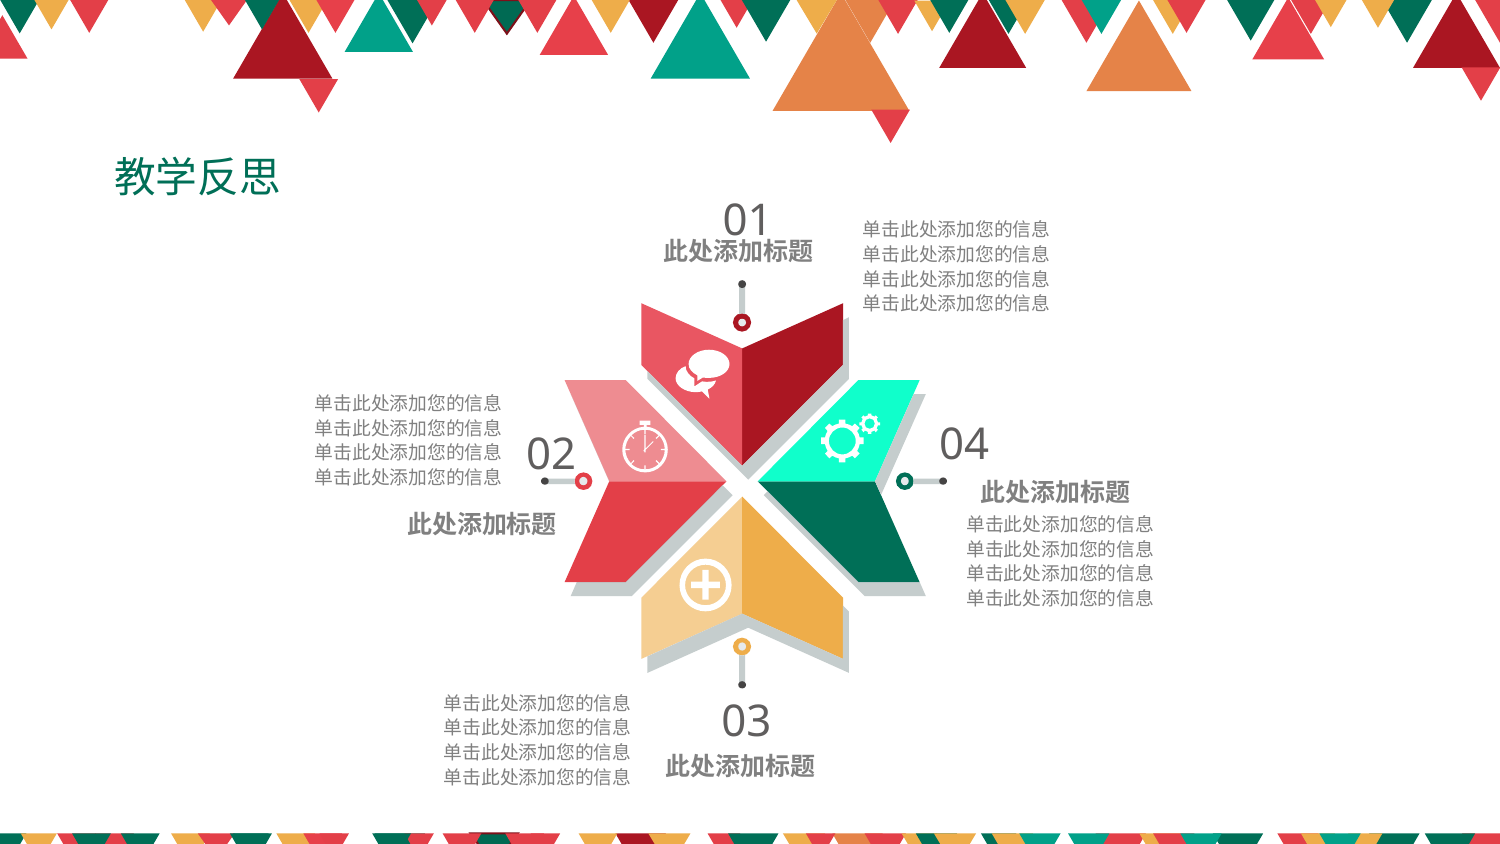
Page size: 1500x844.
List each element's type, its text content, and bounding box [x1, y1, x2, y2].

text_box [913, 478, 940, 485]
text_box [758, 482, 920, 582]
text_box 03 [706, 685, 777, 734]
text_box 单击此处添加您的信息单击此处添加您的信息单击此处添加您的信息单击此处添加您的信息 [299, 381, 524, 508]
text_box [874, 394, 926, 495]
text_box 单击此处添加您的信息单击此处添加您的信息单击此处添加您的信息单击此处添加您的信息 [848, 208, 1073, 334]
text_box [743, 303, 844, 463]
text_box [732, 637, 752, 655]
text_box [757, 380, 920, 482]
text_box [732, 314, 752, 332]
text_box [739, 655, 746, 682]
text_box [564, 481, 727, 583]
text_box 单击此处添加您的信息单击此处添加您的信息单击此处添加您的信息单击此处添加您的信息 [428, 681, 654, 807]
text_box [895, 472, 913, 490]
text_box [742, 496, 844, 657]
text_box [738, 318, 747, 327]
text_box [763, 491, 926, 597]
text_box 此处添加标题 [648, 219, 844, 273]
text_box 单击此处添加您的信息单击此处添加您的信息单击此处添加您的信息单击此处添加您的信息 [951, 502, 1176, 628]
text_box 02 [524, 418, 581, 483]
text_box [900, 476, 909, 486]
text_box [939, 477, 948, 485]
text_box [622, 420, 668, 473]
text_box [575, 472, 593, 490]
text_box 04 [924, 408, 993, 473]
text_box 此处添加标题 [654, 734, 846, 789]
text_box [641, 496, 742, 659]
text_box [647, 317, 849, 480]
text_box [688, 349, 730, 381]
text_box [821, 413, 881, 463]
text_box [647, 605, 850, 673]
text_box [679, 558, 732, 612]
text_box 教学反思 [99, 142, 297, 208]
text_box [641, 303, 743, 464]
text_box 此处添加标题 [966, 459, 1161, 514]
text_box 01 [707, 184, 771, 219]
text_box 此处添加标题 [392, 491, 588, 546]
text_box [738, 642, 747, 651]
text_box [579, 476, 588, 486]
text_box [570, 485, 733, 597]
text_box [738, 280, 747, 289]
text_box [739, 287, 746, 315]
text_box [564, 380, 727, 481]
text_box [675, 366, 716, 399]
